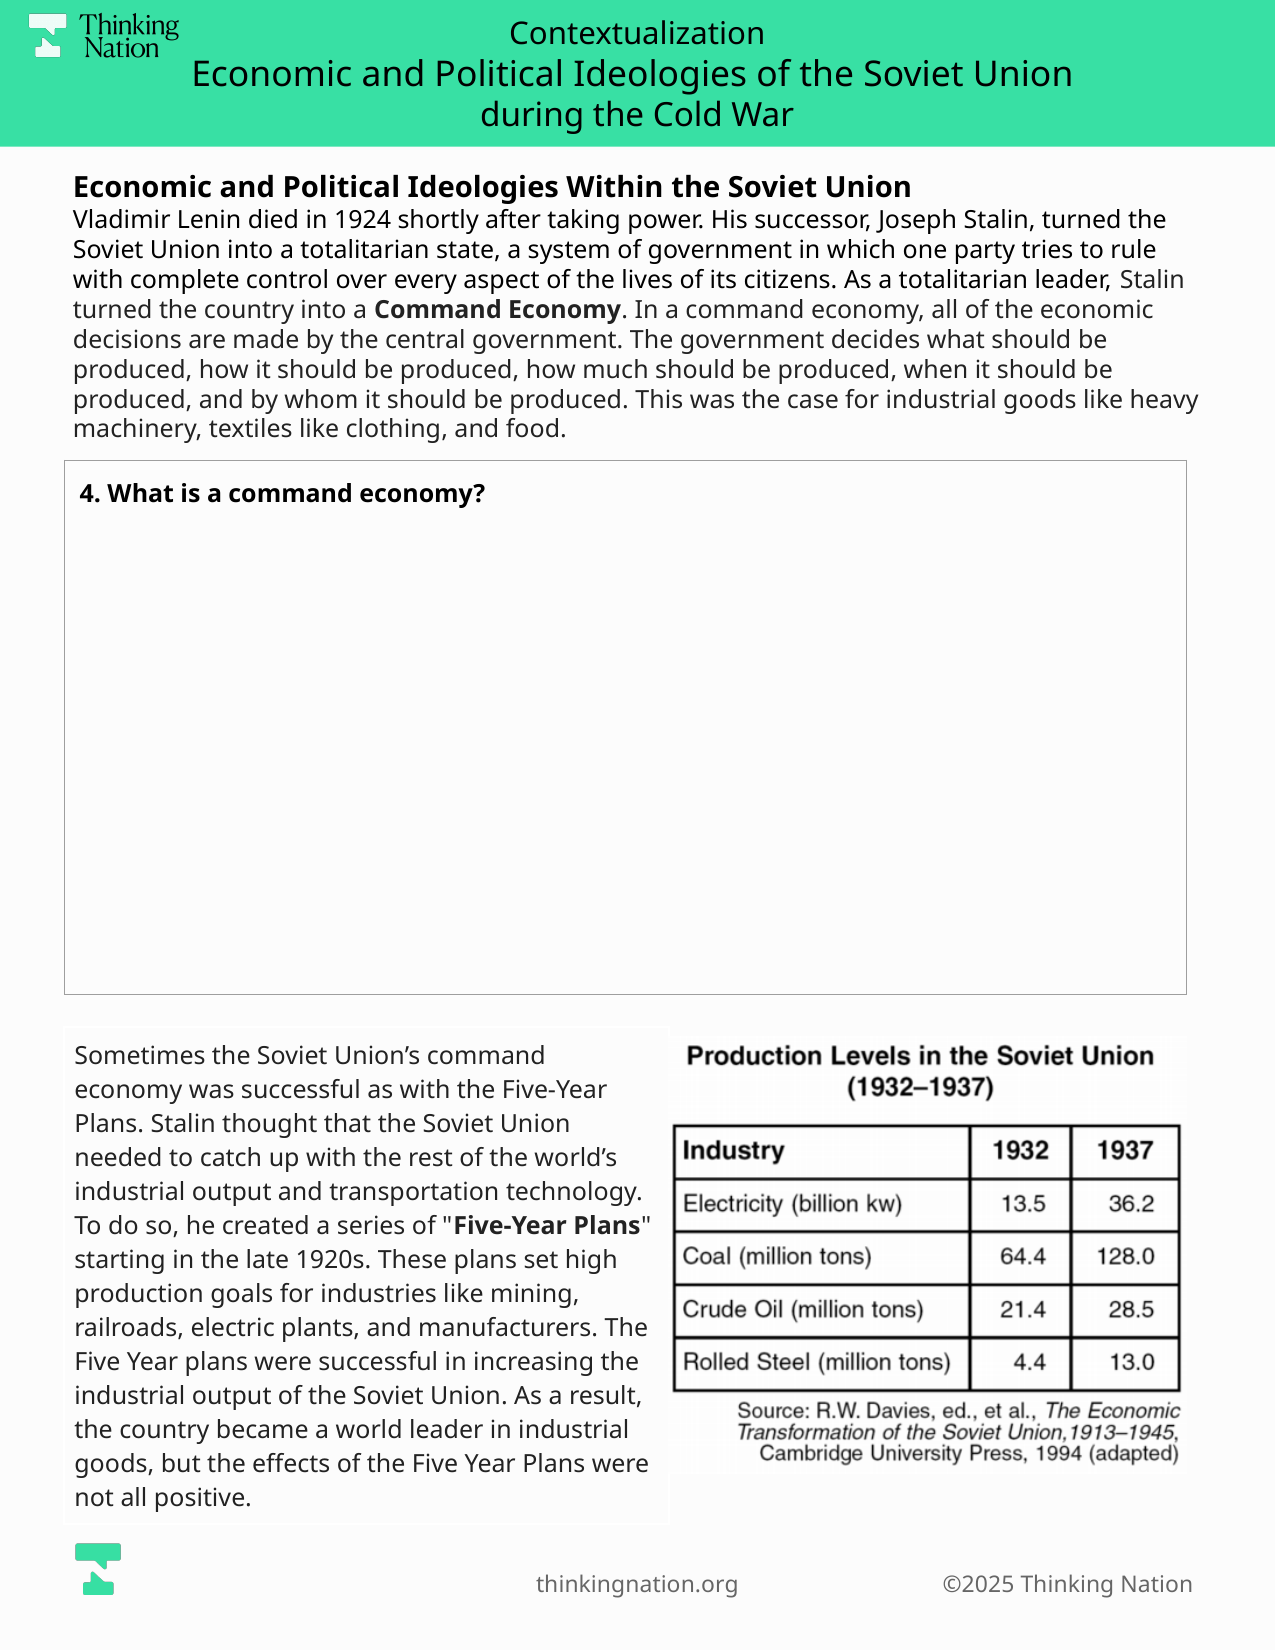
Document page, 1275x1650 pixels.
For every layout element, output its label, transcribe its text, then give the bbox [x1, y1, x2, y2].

text_box Economic and Political Ideologies Within the Soviet Union Vladimir Lenin died in 1924 shortly after taking power. His successor, Joseph Stalin, turned the Soviet Union into a totalitarian state, a system of government in which one party tries to rule with complete control over every aspect of the lives of its citizens. As a totalitarian leader, Stalin turned the country into a Command Economy. In a command economy, all of the economic decisions are made by the central government. The government decides what should be produced, how it should be produced, how much should be produced, when it should be produced, and by whom it should be produced. This was the case for industrial goods like heavy machinery, textiles like clothing, and food. [57, 153, 1218, 461]
table_header 4. What is a command economy? [65, 461, 1186, 994]
text_box Contextualization Economic and Political Ideologies of the Soviet Union during the Cold War [0, 0, 1275, 147]
text_box thinkingnation.org [486, 1553, 789, 1605]
picture [668, 1036, 1188, 1474]
picture [12, 0, 184, 71]
picture [62, 1533, 134, 1605]
table_header Sometimes the Soviet Union’s command economy was successful as with the Five-Year Plans. Stalin thought that the Soviet Union needed to catch up with the rest of the world’s industrial output and transportation technology. To do so, he created a series of "Five-Year Plans" starting in the late 1920s. These plans set high production goals for industries like mining, railroads, electric plants, and manufacturers. The Five Year plans were successful in increasing the industrial output of the Soviet Union. As a result, the country became a world leader in industrial goods, but the effects of the Five Year Plans were not all positive. [65, 1028, 668, 1523]
text_box ©2025 Thinking Nation [907, 1553, 1210, 1605]
